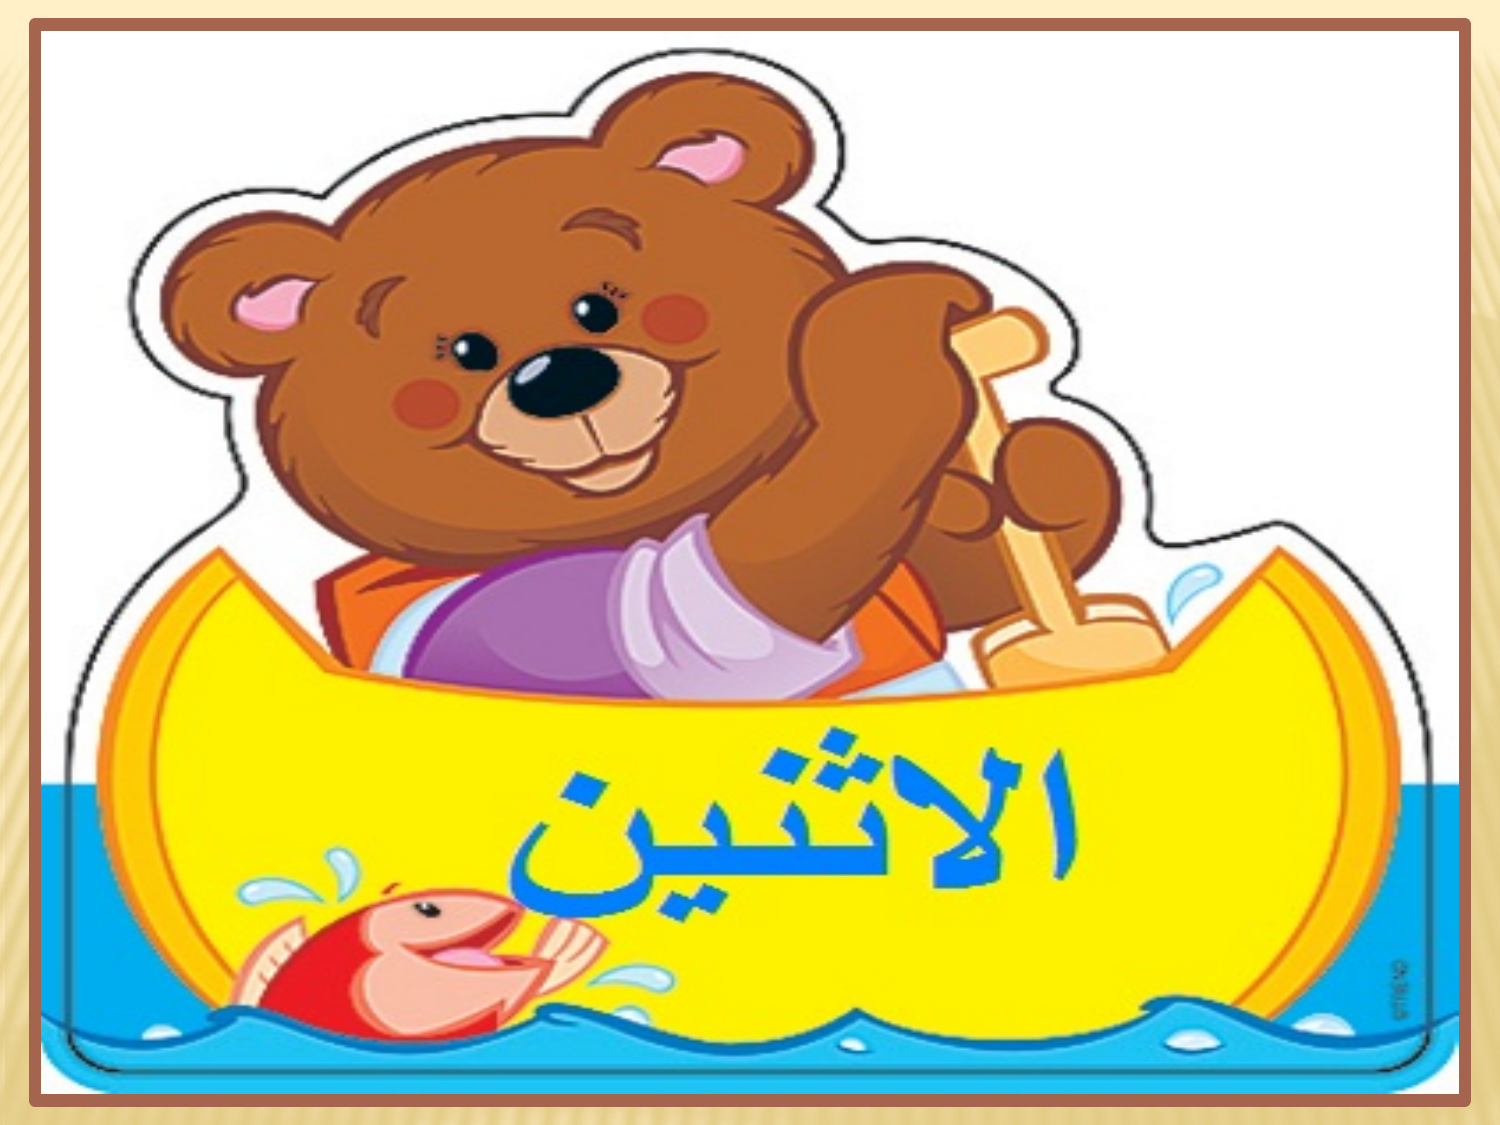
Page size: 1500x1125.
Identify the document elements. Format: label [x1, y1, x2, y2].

picture [40, 30, 1460, 1095]
